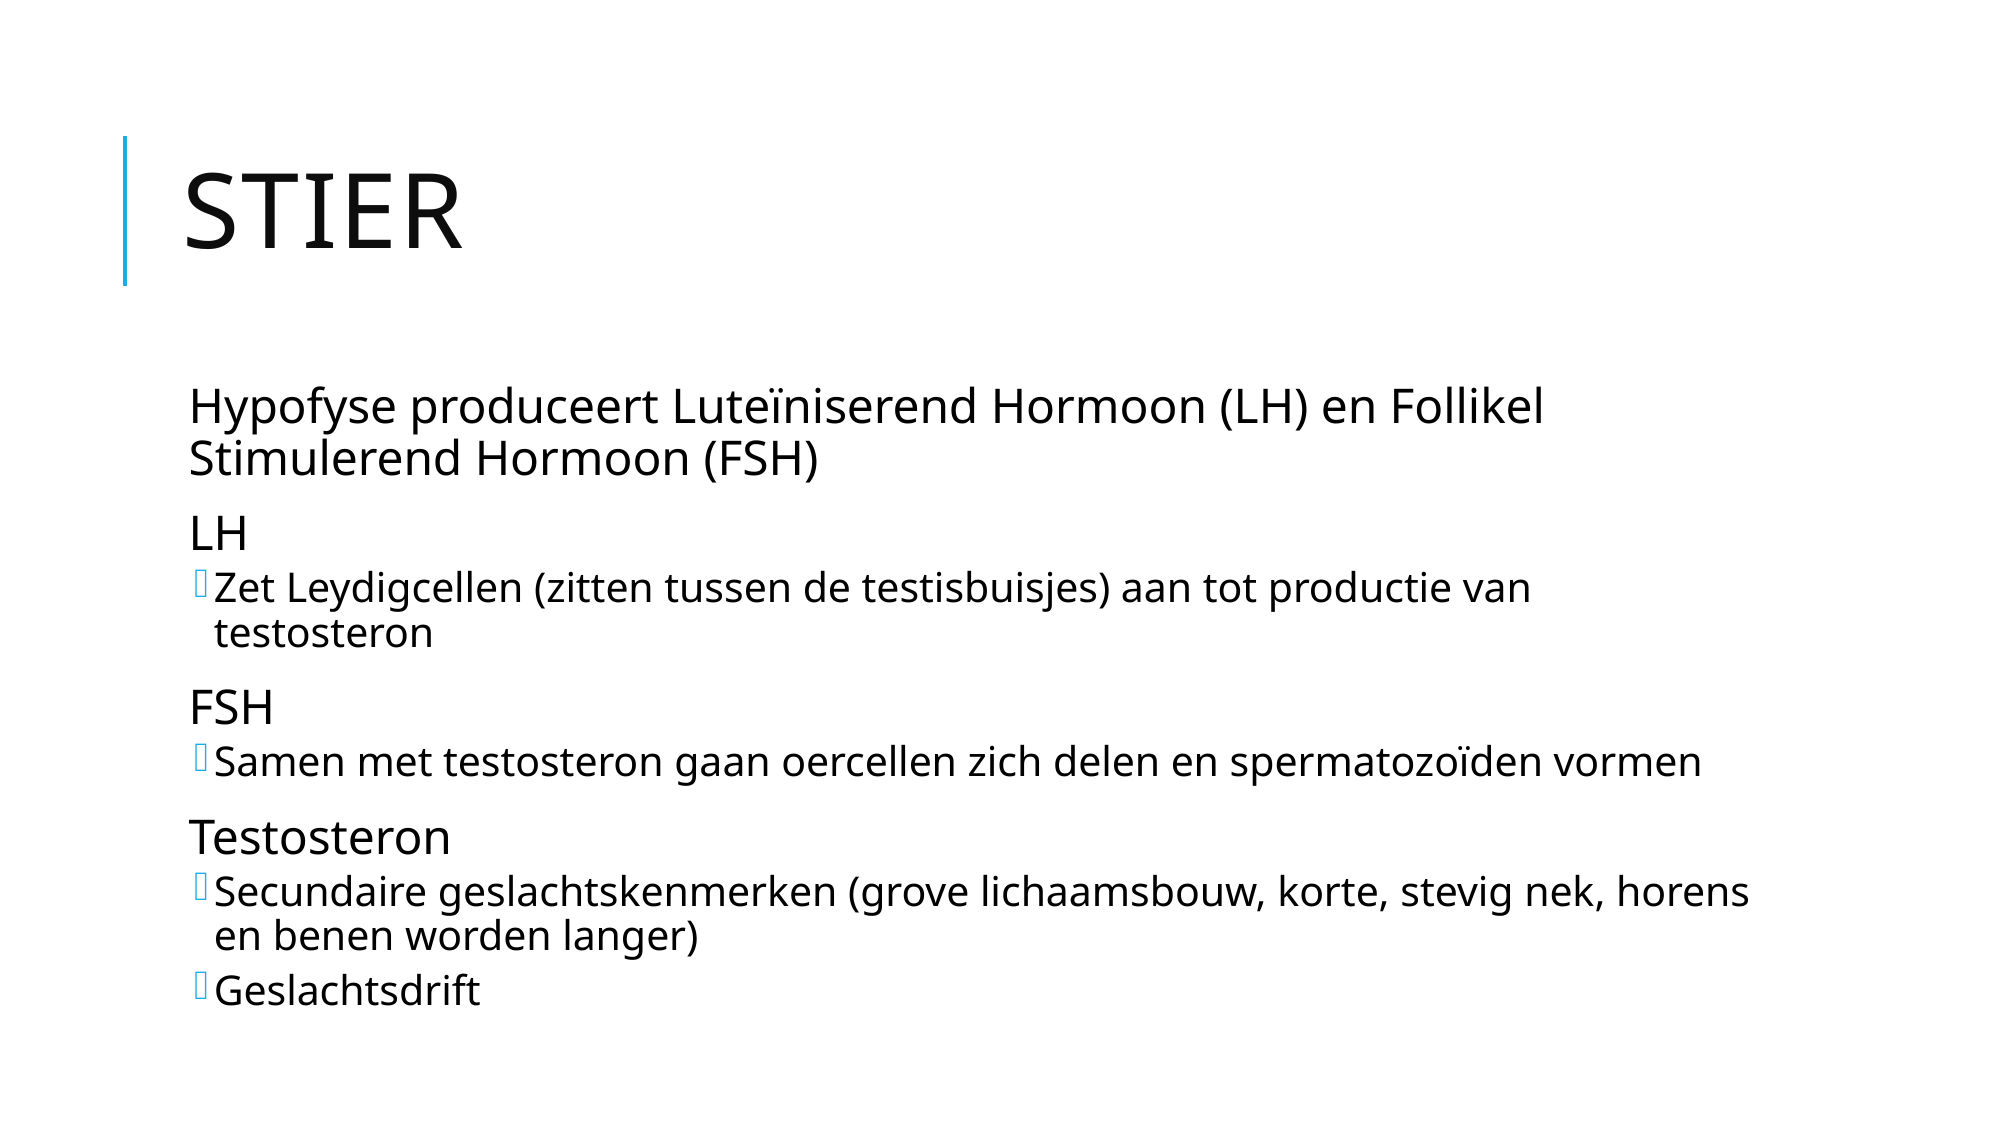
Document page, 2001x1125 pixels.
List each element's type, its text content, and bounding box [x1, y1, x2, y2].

list Hypofyse produceert Luteïniserend Hormoon (LH) en Follikel Stimulerend Hormoon (FSH) LH Zet Leydigcellen (zitten tussen de testisbuisjes) aan tot productie van testosteron FSH Samen met testosteron gaan oercellen zich delen en spermatozoïden vormen Testosteron Secundaire geslachtskenmerken (grove lichaamsbouw, korte, stevig nek, horens en benen worden langer) Geslachtsdrift [168, 375, 1763, 1035]
title Stier [168, 96, 1763, 342]
